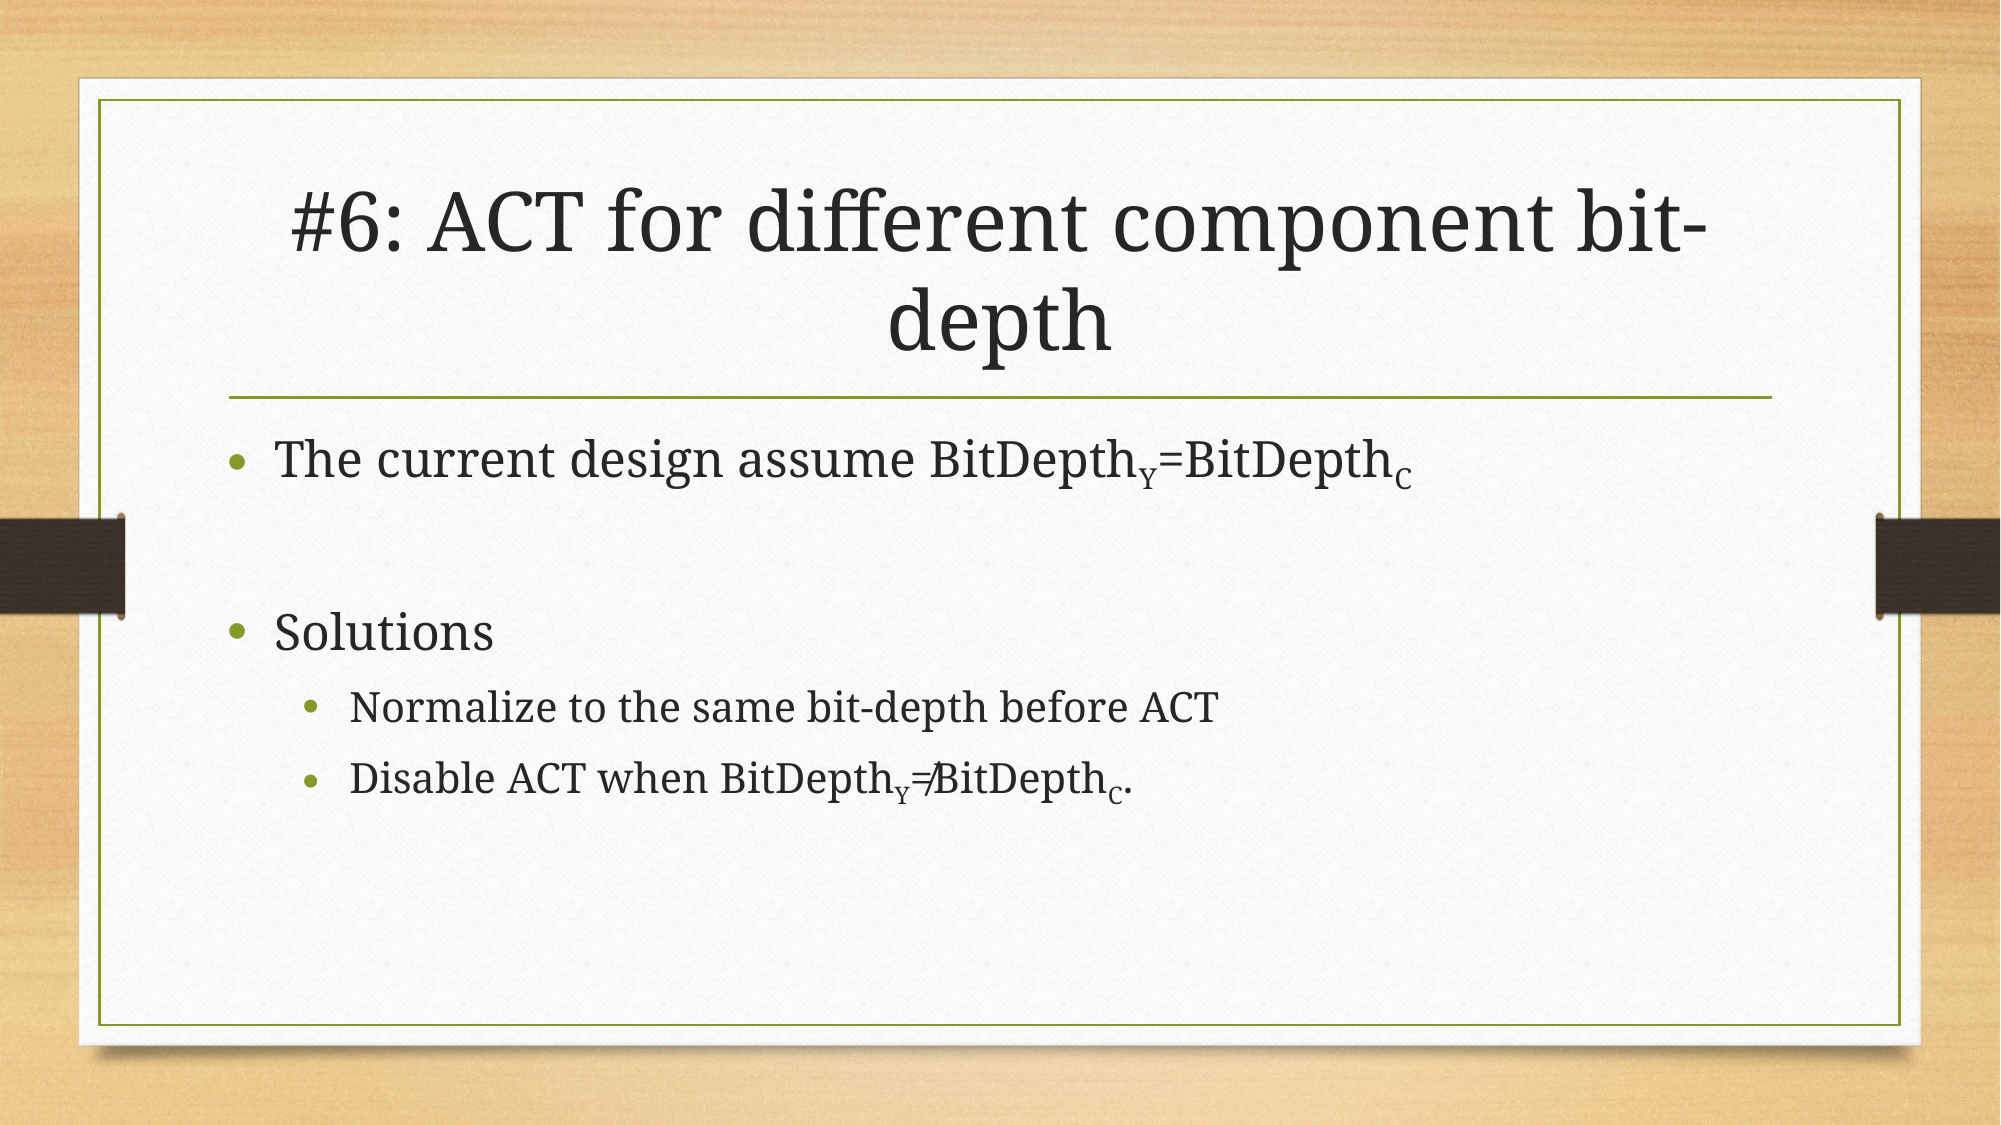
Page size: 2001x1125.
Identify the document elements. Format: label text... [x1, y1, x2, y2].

picture [0, 0, 2001, 1125]
list The current design assume BitDepthY=BitDepthC Solutions Normalize to the same bit-depth before ACT Disable ACT when BitDepthY≠BitDepthC. [212, 419, 1788, 964]
title #6: ACT for different component bit-depth [212, 161, 1788, 375]
